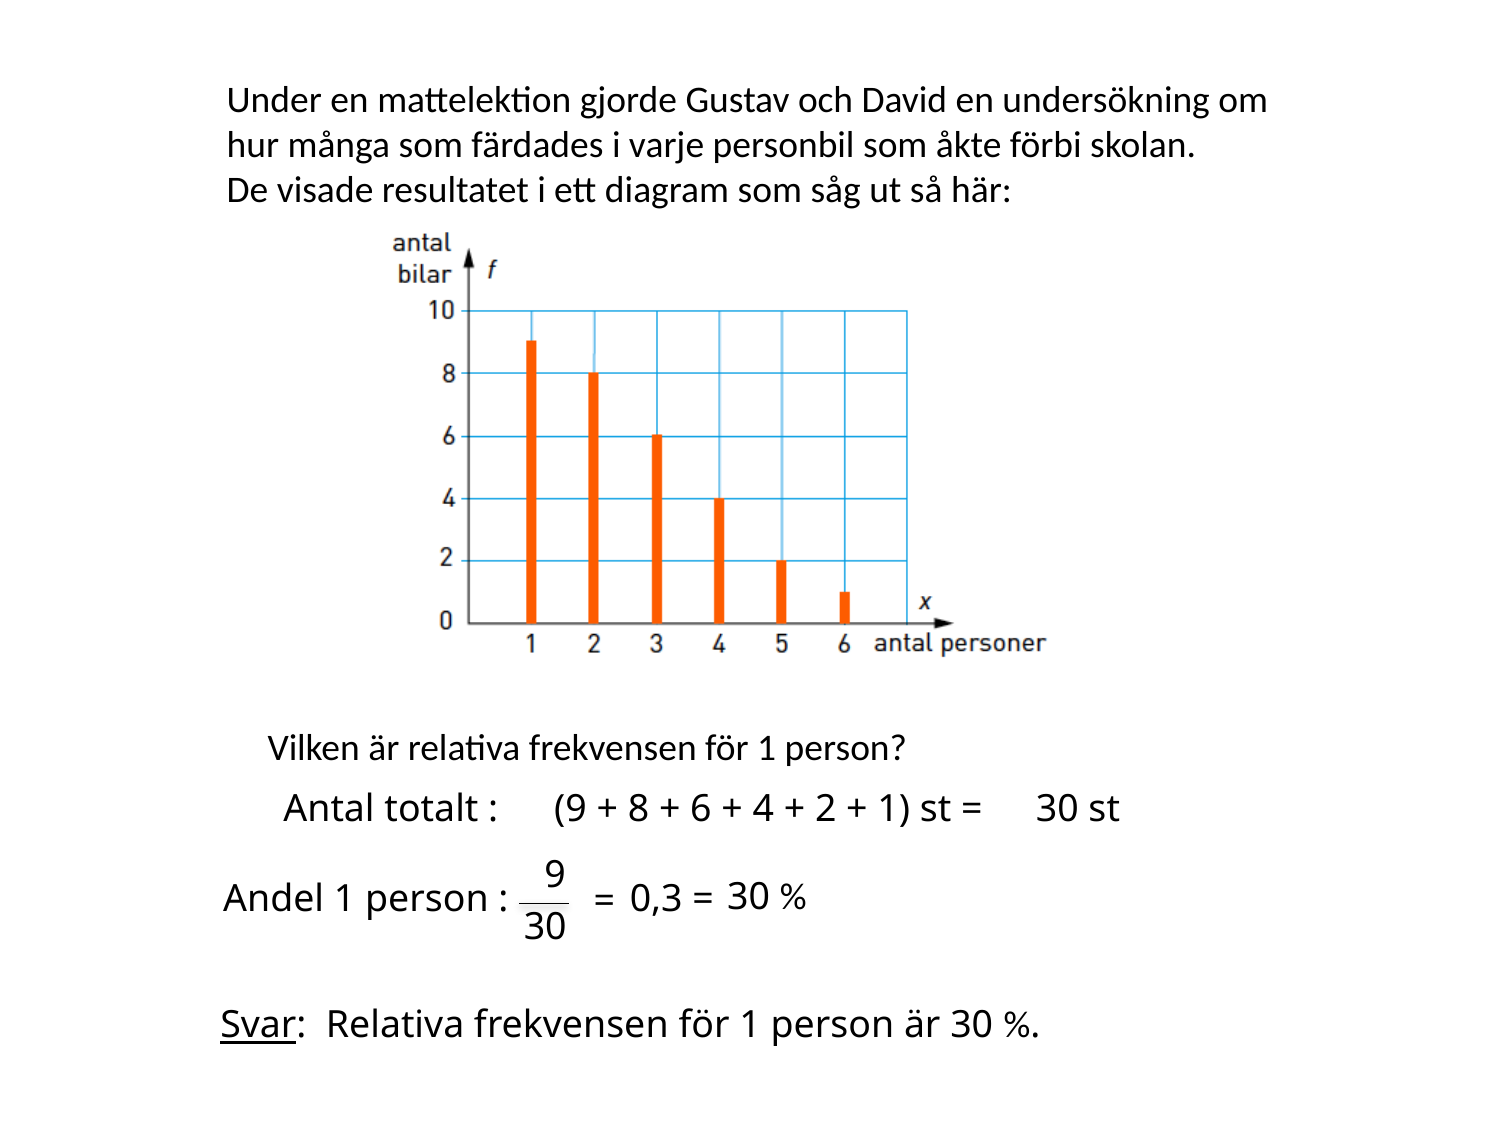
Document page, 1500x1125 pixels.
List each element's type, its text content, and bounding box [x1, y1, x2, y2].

text_box Under en mattelektion gjorde Gustav och David en undersökning om hur många som färdades i varje personbil som åkte förbi skolan. De visade resultatet i ett diagram som såg ut så här: [211, 67, 1383, 217]
text_box 30 st [1021, 776, 1135, 836]
picture [369, 218, 1061, 674]
text_box Svar: Relativa frekvensen för 1 person är 30 %. [205, 993, 1439, 1053]
text_box Andel 1 person : [208, 867, 502, 927]
text_box Vilken är relativa frekvensen för 1 person? [252, 715, 924, 776]
text_box Antal totalt : [268, 776, 514, 836]
text_box (9 + 8 + 6 + 4 + 2 + 1) st = [539, 776, 1008, 836]
text_box 0,3 = [641, 866, 730, 927]
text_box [508, 842, 636, 956]
text_box 30 % [712, 864, 822, 925]
